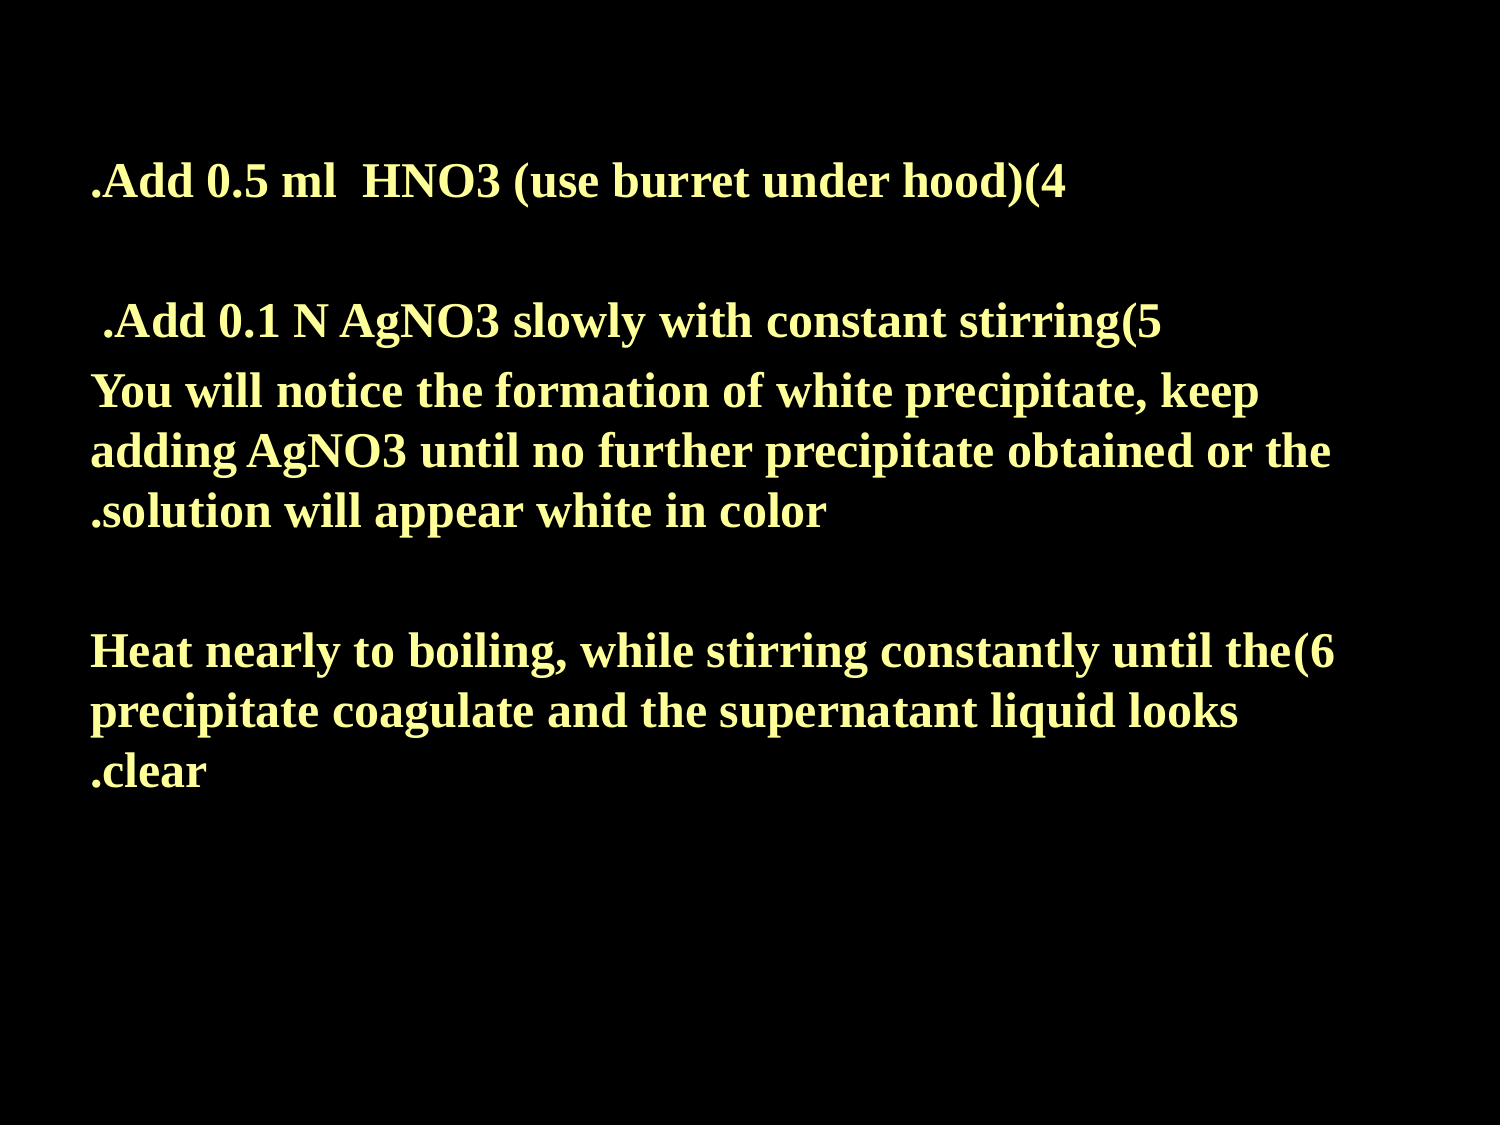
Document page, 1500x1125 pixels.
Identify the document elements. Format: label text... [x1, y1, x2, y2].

list 4)Add 0.5 ml HNO3 (use burret under hood). 5)Add 0.1 N AgNO3 slowly with constant stirring. You will notice the formation of white precipitate, keep adding AgNO3 until no further precipitate obtained or the solution will appear white in color. 6)Heat nearly to boiling, while stirring constantly until the precipitate coagulate and the supernatant liquid looks clear. [75, 70, 1425, 1005]
